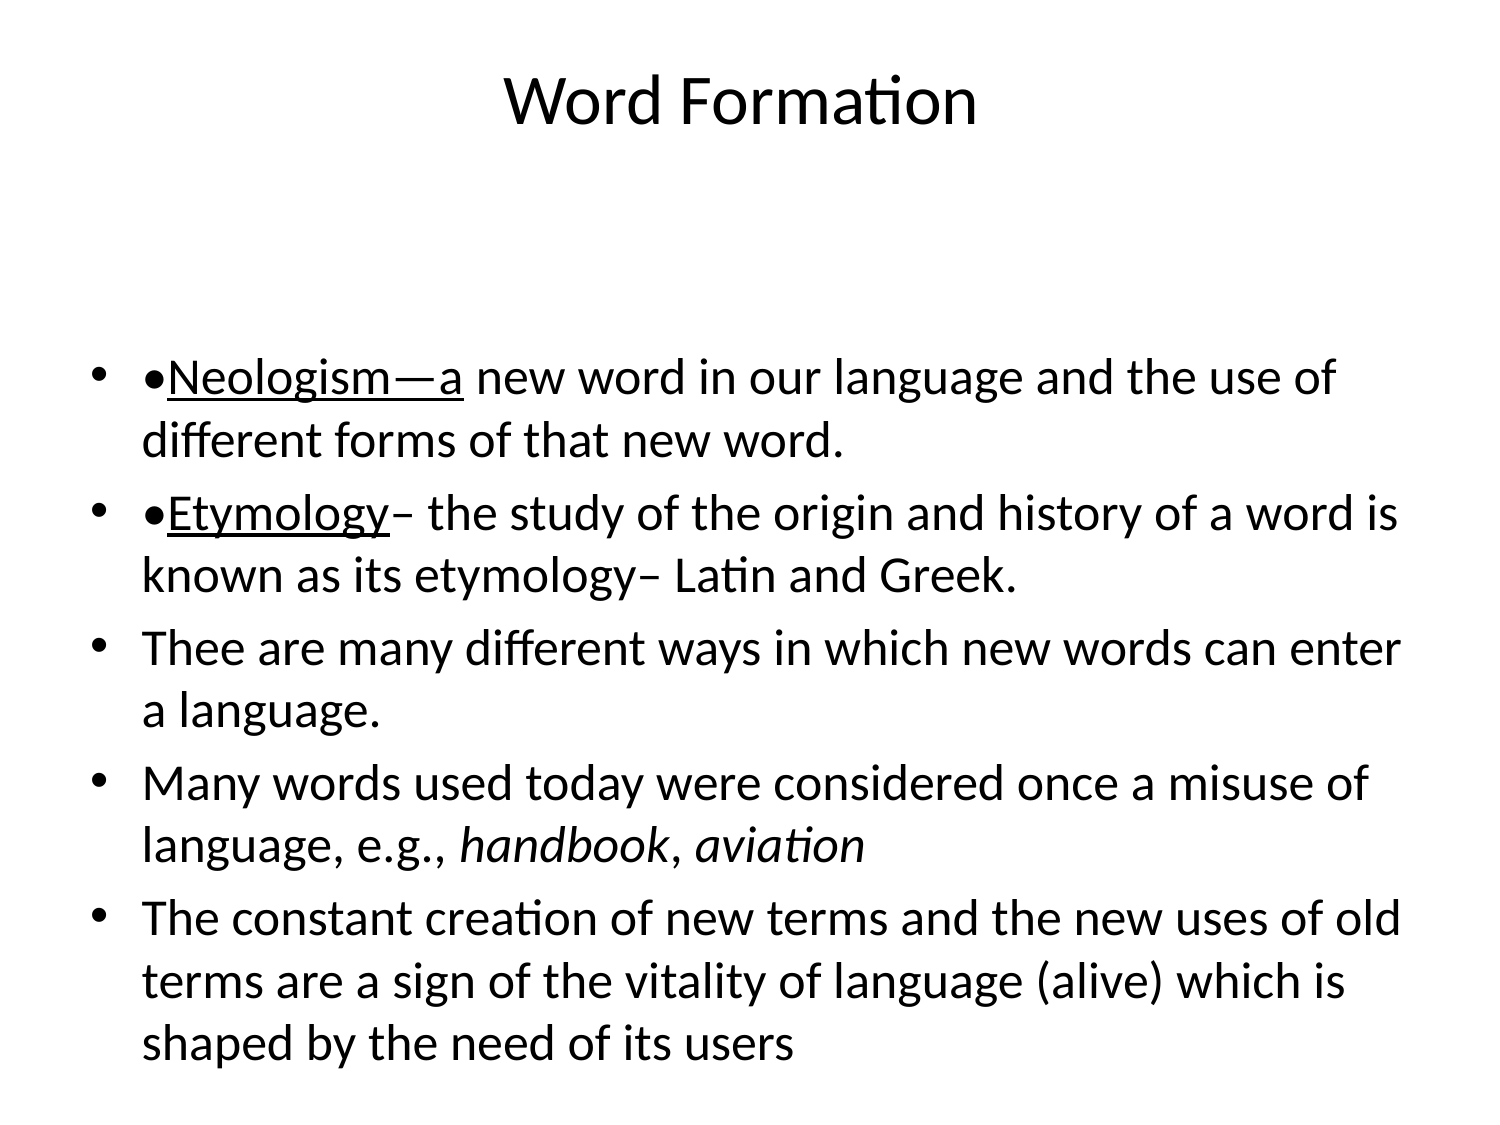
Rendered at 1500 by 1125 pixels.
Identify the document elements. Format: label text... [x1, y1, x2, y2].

title Word Formation [75, 45, 1425, 233]
list •Neologism—a new word in our language and the use of different forms of that new word. •Etymology– the study of the origin and history of a word is known as its etymology– Latin and Greek. Thee are many different ways in which new words can enter a language. Many words used today were considered once a misuse of language, e.g., handbook, aviation The constant creation of new terms and the new uses of old terms are a sign of the vitality of language (alive) which is shaped by the need of its users [75, 262, 1425, 1088]
